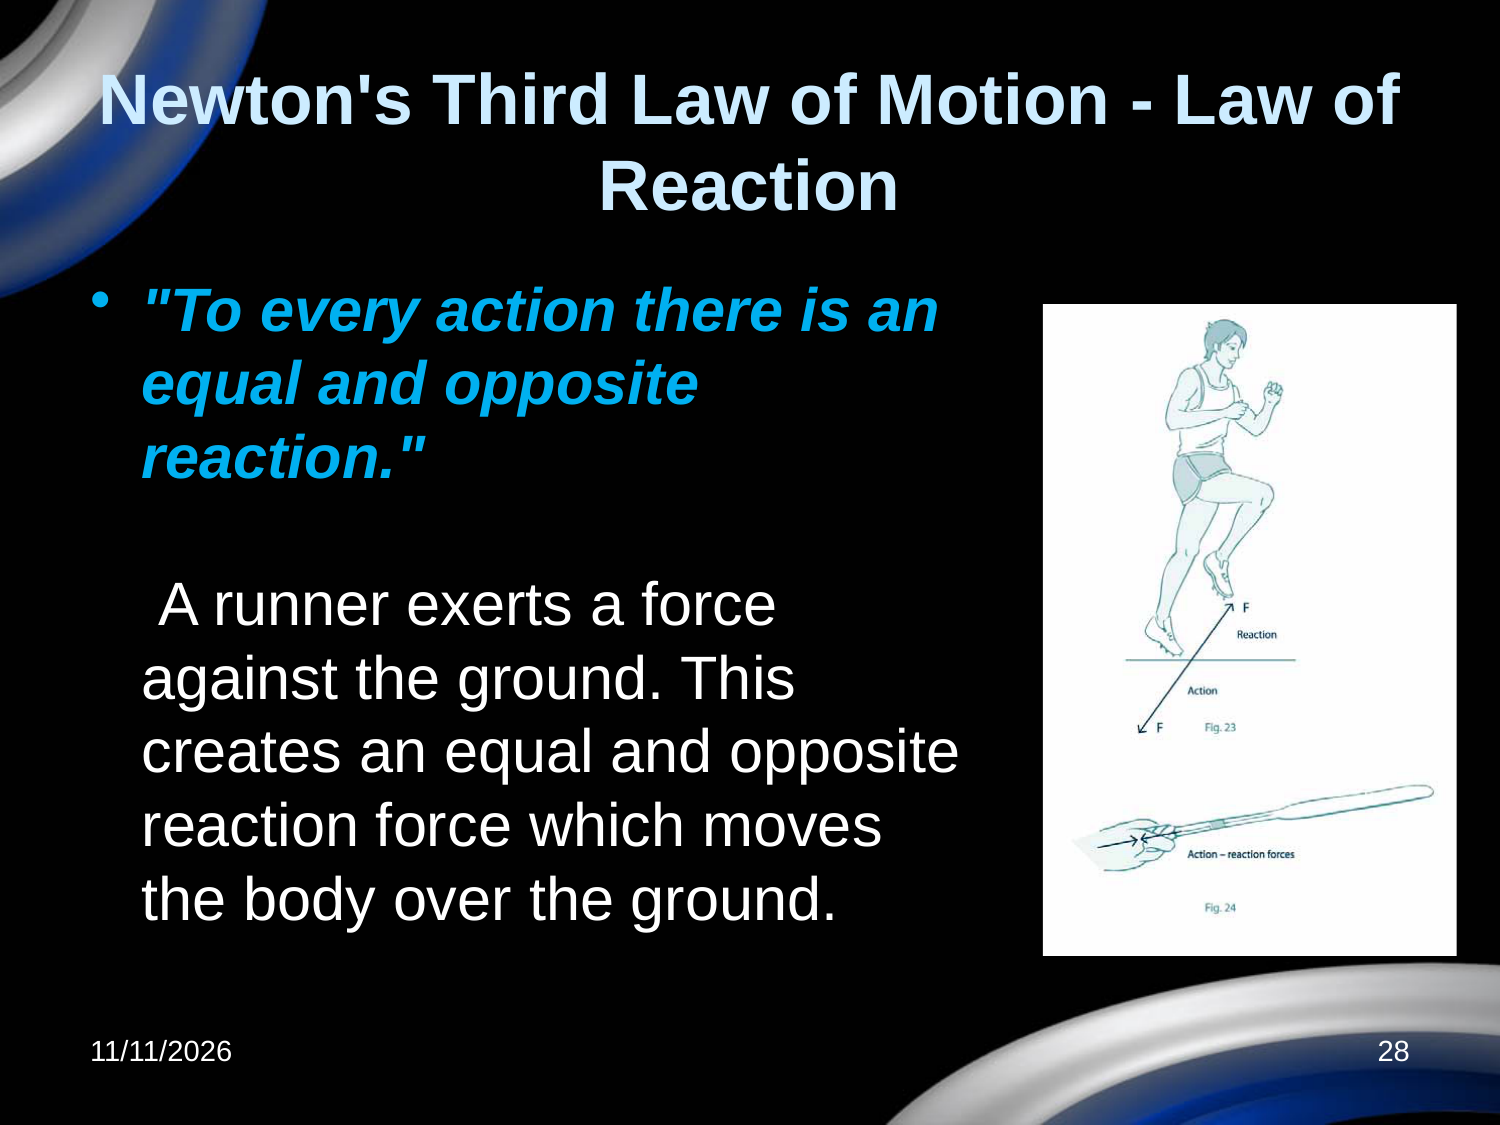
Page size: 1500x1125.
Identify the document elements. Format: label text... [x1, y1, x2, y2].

picture [0, 0, 1500, 1125]
slide_number 28 [1074, 1024, 1426, 1103]
list "To every action there is an equal and opposite reaction." A runner exerts a force against the ground. This creates an equal and opposite reaction force which moves the body over the ground. [74, 262, 985, 1006]
title Newton's Third Law of Motion - Law of Reaction [74, 44, 1426, 233]
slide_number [74, 1024, 426, 1103]
